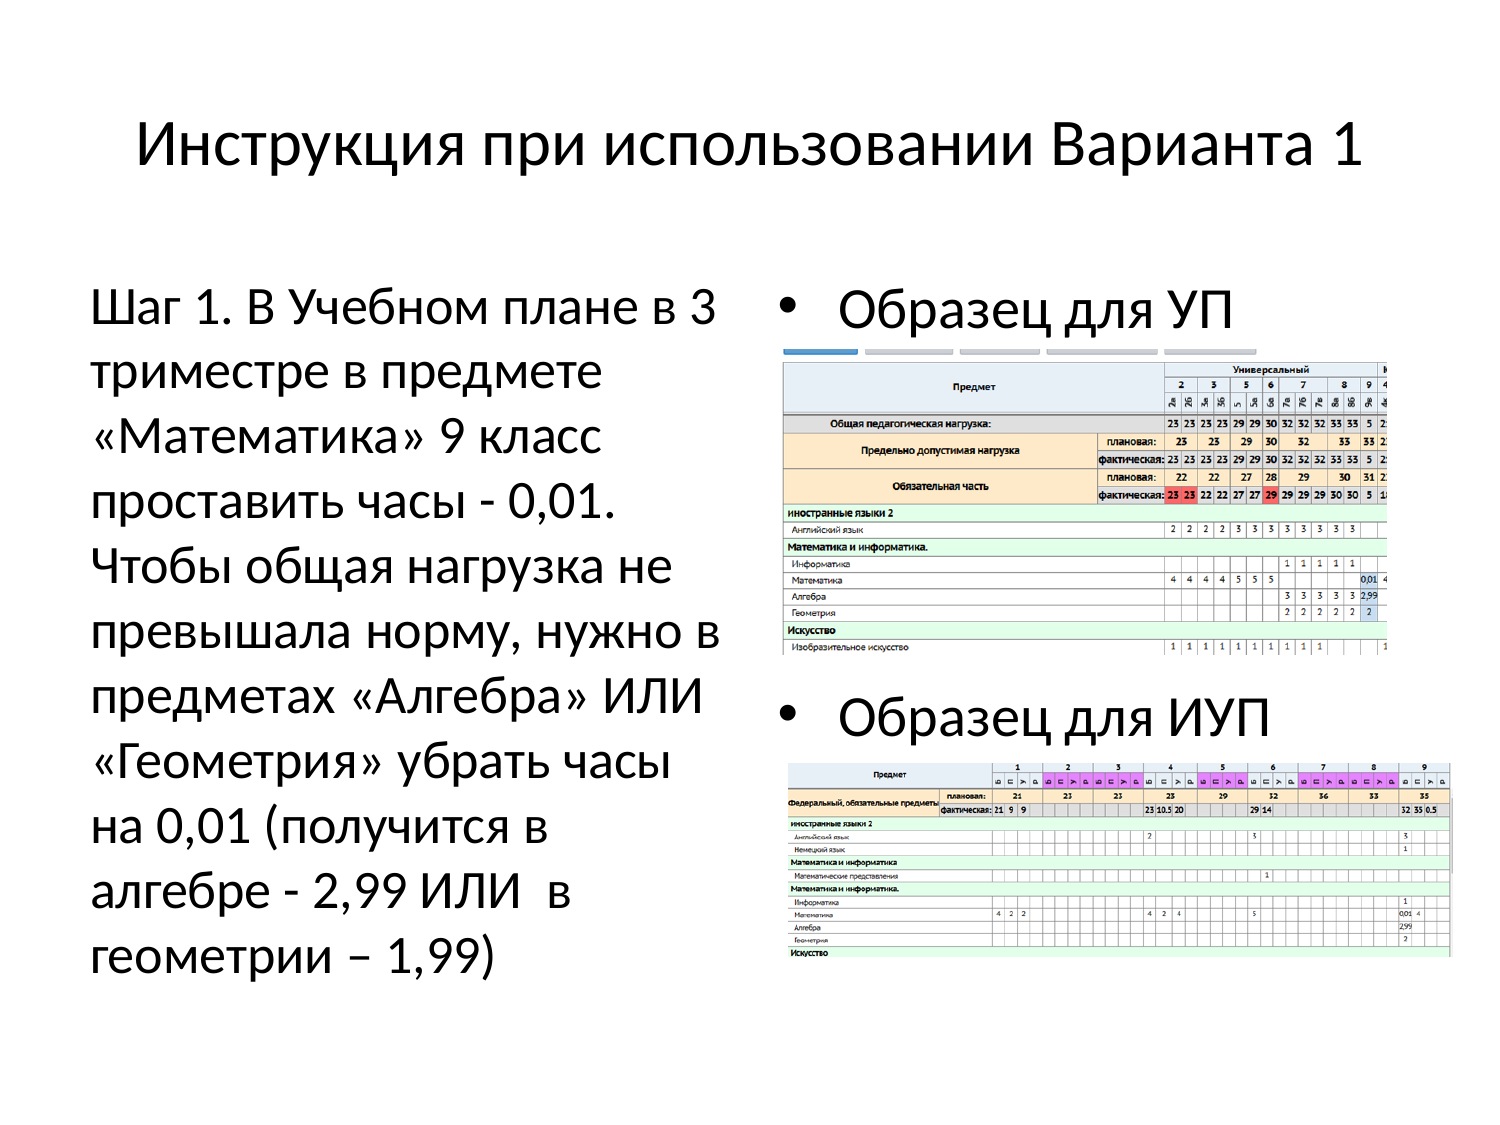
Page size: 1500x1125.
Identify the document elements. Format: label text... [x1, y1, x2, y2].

picture [788, 763, 1453, 957]
picture [773, 349, 1387, 655]
list Шаг 1. В Учебном плане в 3 триместре в предмете «Математика» 9 класс проставить часы - 0,01. Чтобы общая нагрузка не превышала норму, нужно в предметах «Алгебра» ИЛИ «Геометрия» убрать часы на 0,01 (получится в алгебре - 2,99 ИЛИ в геометрии – 1,99) [75, 262, 738, 1005]
title Инструкция при использовании Варианта 1 [75, 45, 1425, 233]
list Образец для УП Образец для ИУП [762, 262, 1425, 1005]
